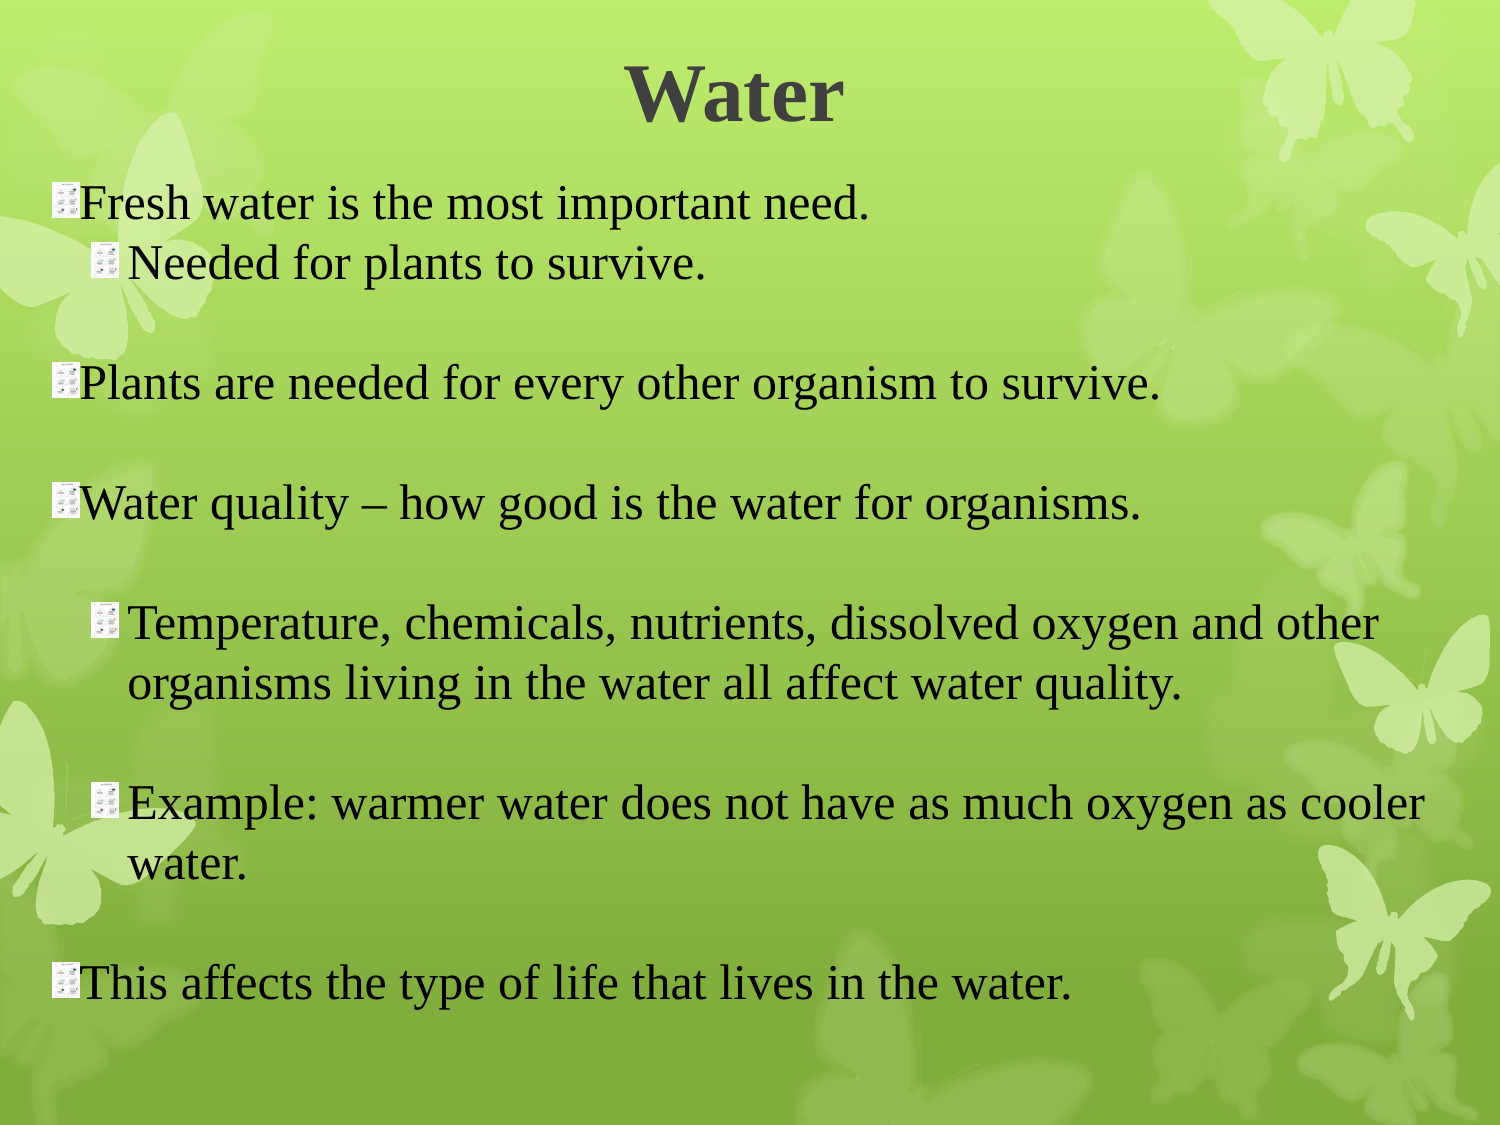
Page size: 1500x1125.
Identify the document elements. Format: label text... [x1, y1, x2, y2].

text_box Fresh water is the most important need. Needed for plants to survive. Plants are needed for every other organism to survive. Water quality – how good is the water for organisms. Temperature, chemicals, nutrients, dissolved oxygen and other organisms living in the water all affect water quality. Example: warmer water does not have as much oxygen as cooler water. This affects the type of life that lives in the water. [37, 162, 1488, 1018]
picture [52, 482, 80, 518]
title Water [150, 12, 1319, 162]
picture [52, 362, 80, 398]
picture [52, 182, 80, 218]
picture [91, 242, 119, 278]
picture [91, 782, 119, 818]
picture [91, 602, 119, 638]
picture [52, 962, 80, 998]
